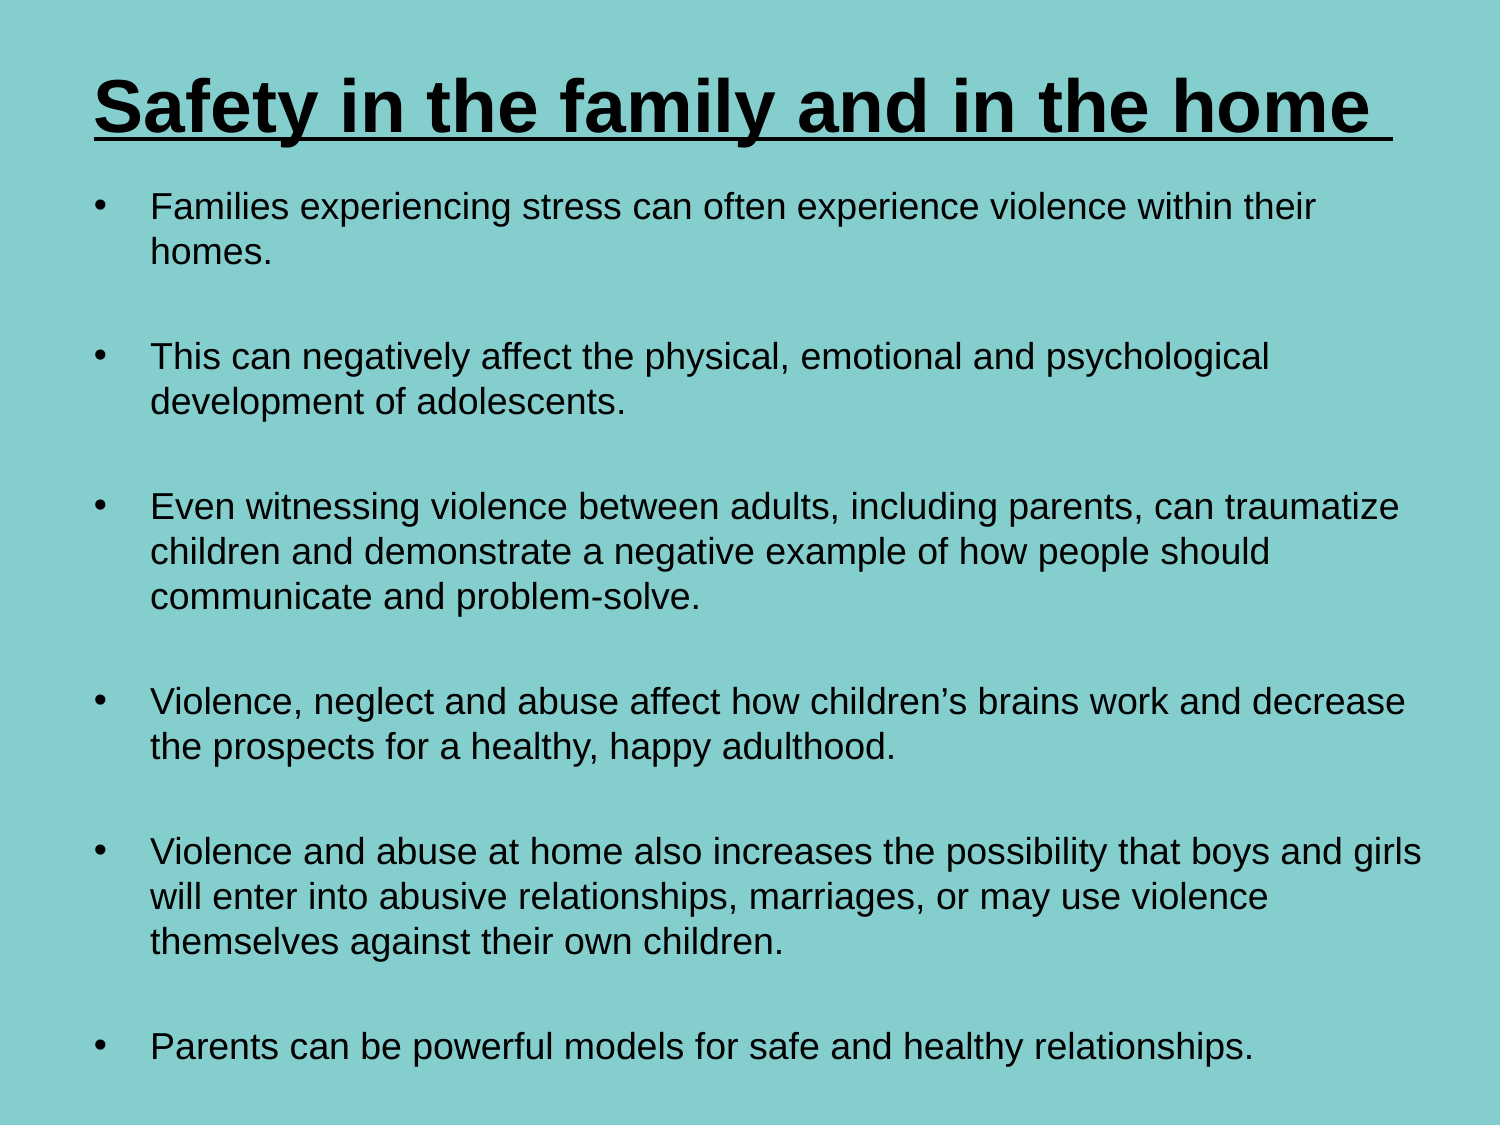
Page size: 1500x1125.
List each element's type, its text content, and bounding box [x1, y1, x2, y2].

title Safety in the family and in the home [78, 50, 1442, 174]
list Families experiencing stress can often experience violence within their homes. This can negatively affect the physical, emotional and psychological development of adolescents. Even witnessing violence between adults, including parents, can traumatize children and demonstrate a negative example of how people should communicate and problem-solve. Violence, neglect and abuse affect how children’s brains work and decrease the prospects for a healthy, happy adulthood. Violence and abuse at home also increases the possibility that boys and girls will enter into abusive relationships, marriages, or may use violence themselves against their own children. Parents can be powerful models for safe and healthy relationships. [78, 174, 1442, 738]
